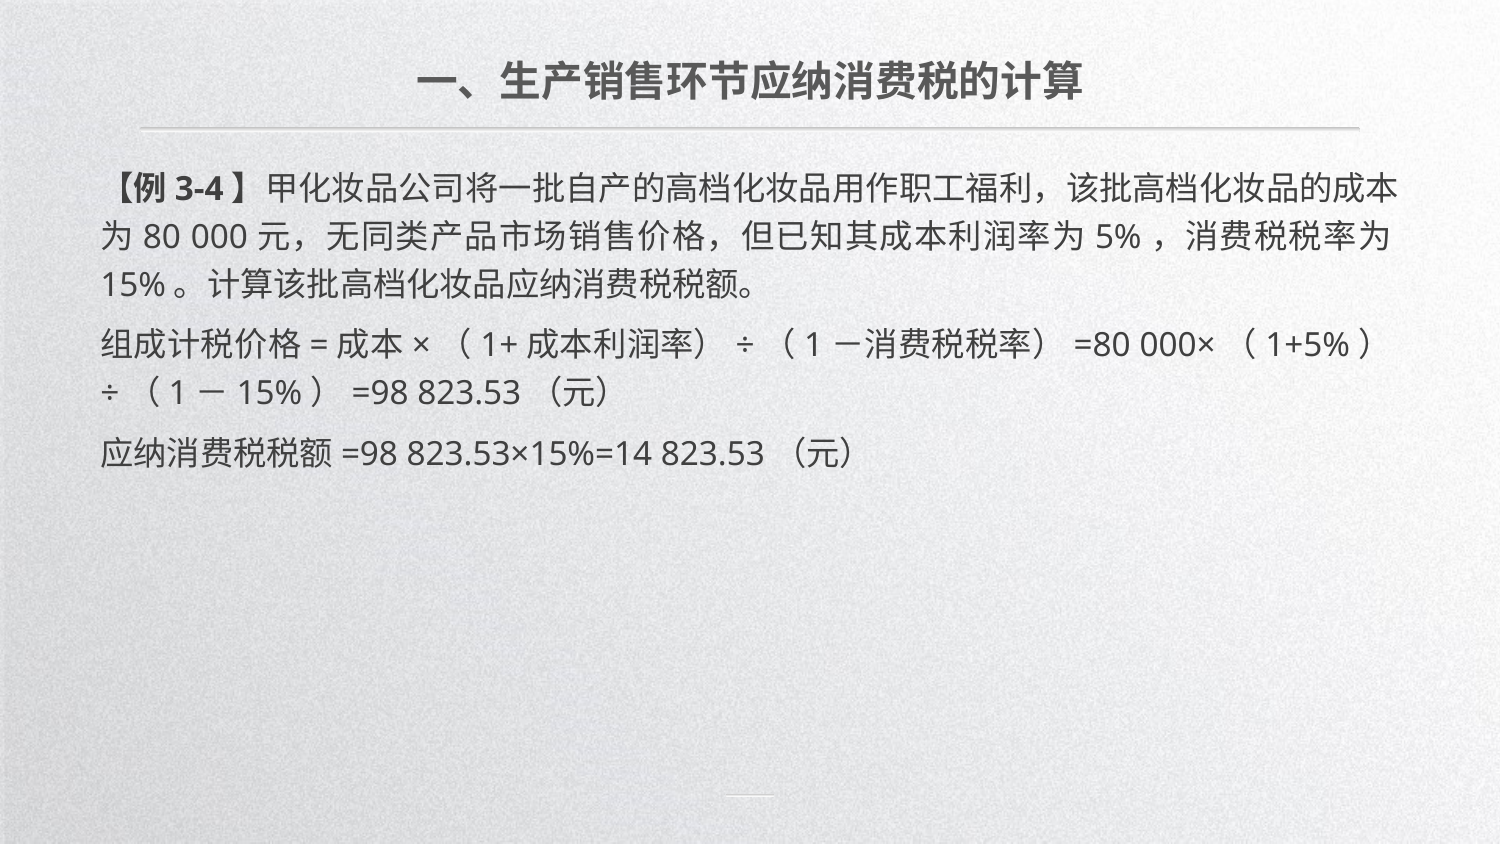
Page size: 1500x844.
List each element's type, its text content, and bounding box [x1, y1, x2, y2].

picture [0, 0, 1500, 844]
text_box 一、生产销售环节应纳消费税的计算 [394, 49, 1106, 111]
text_box 【例3-4】甲化妆品公司将一批自产的高档化妆品用作职工福利，该批高档化妆品的成本为80 000元，无同类产品市场销售价格，但已知其成本利润率为5%，消费税税率为15%。计算该批高档化妆品应纳消费税税额。 组成计税价格=成本×（1+成本利润率）÷（1－消费税税率）=80 000×（1+5%）÷（1－15%）=98 823.53（元） 应纳消费税税额=98 823.53×15%=14 823.53（元） [100, 159, 1400, 533]
